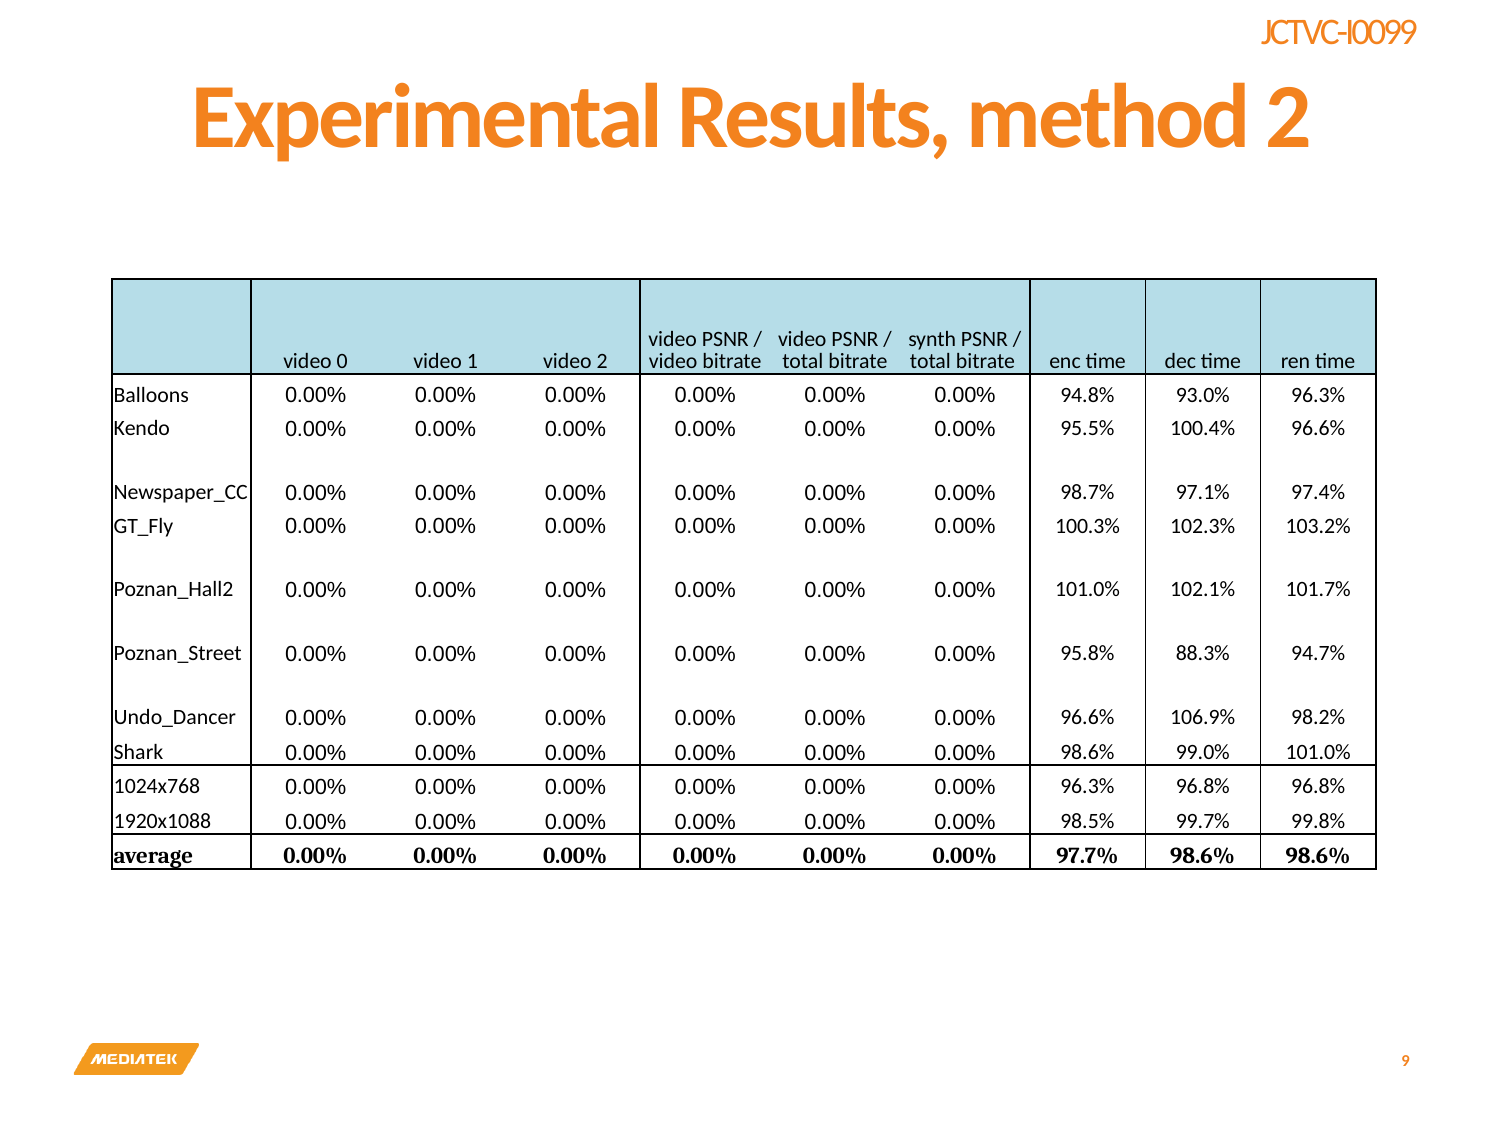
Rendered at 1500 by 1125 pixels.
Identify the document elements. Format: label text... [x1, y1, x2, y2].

table_cell 0.00% [641, 408, 770, 441]
table_cell 95.5% [1031, 408, 1145, 441]
table_cell 0.00% [510, 539, 639, 602]
table_cell 0.00% [381, 408, 510, 441]
table_cell 0.00% [900, 799, 1029, 833]
table_header dec time [1146, 280, 1260, 373]
table_cell 0.00% [770, 666, 900, 730]
table_cell 98.6% [1261, 835, 1375, 868]
table_cell Balloons [113, 375, 250, 408]
table_cell Newspaper_CC [113, 441, 250, 505]
table_cell 94.8% [1031, 375, 1145, 408]
table_cell 0.00% [510, 730, 639, 764]
table_cell 98.7% [1031, 441, 1145, 505]
table_cell 0.00% [381, 375, 510, 408]
table_cell 88.3% [1146, 602, 1260, 666]
table_cell 96.6% [1261, 408, 1375, 441]
table_cell 103.2% [1261, 505, 1375, 539]
table_cell 0.00% [641, 539, 770, 602]
table_cell 0.00% [381, 799, 510, 833]
table_cell 0.00% [770, 766, 900, 799]
table_cell 97.7% [1031, 835, 1145, 868]
table_cell 0.00% [900, 505, 1029, 539]
table_cell 0.00% [900, 730, 1029, 764]
table_cell 96.3% [1261, 375, 1375, 408]
table_cell 0.00% [770, 539, 900, 602]
table_cell 0.00% [381, 766, 510, 799]
table_cell Shark [113, 730, 250, 764]
table_cell GT_Fly [113, 505, 250, 539]
table_cell 0.00% [641, 799, 770, 833]
table_cell 96.8% [1261, 766, 1375, 799]
table_cell 0.00% [252, 505, 381, 539]
table_cell 99.8% [1261, 799, 1375, 833]
table_cell 0.00% [252, 730, 381, 764]
table_cell 0.00% [641, 835, 770, 868]
table_cell 0.00% [641, 730, 770, 764]
table_cell Poznan_Hall2 [113, 539, 250, 602]
table_cell 0.00% [252, 666, 381, 730]
table_cell 0.00% [252, 835, 381, 868]
table_cell 0.00% [252, 375, 381, 408]
table_cell 106.9% [1146, 666, 1260, 730]
table_cell 0.00% [900, 539, 1029, 602]
table_cell 95.8% [1031, 602, 1145, 666]
table_cell 0.00% [900, 375, 1029, 408]
table_cell 0.00% [641, 441, 770, 505]
table_cell 0.00% [900, 666, 1029, 730]
table_cell 0.00% [381, 602, 510, 666]
table_cell 97.4% [1261, 441, 1375, 505]
table_cell 98.5% [1031, 799, 1145, 833]
table_cell 99.0% [1146, 730, 1260, 764]
table_cell 0.00% [770, 505, 900, 539]
table_cell 0.00% [900, 602, 1029, 666]
table_cell 0.00% [252, 766, 381, 799]
table_cell 100.4% [1146, 408, 1260, 441]
slide_number 9 [1251, 1029, 1425, 1090]
table_cell 0.00% [770, 835, 900, 868]
table_cell 1920x1088 [113, 799, 250, 833]
table_cell 102.1% [1146, 539, 1260, 602]
table_cell 0.00% [510, 666, 639, 730]
table_cell 102.3% [1146, 505, 1260, 539]
title Experimental Results, method 2 [76, 69, 1427, 173]
table_cell 0.00% [510, 602, 639, 666]
table_cell 0.00% [252, 408, 381, 441]
table_cell 0.00% [252, 539, 381, 602]
table_cell 0.00% [770, 441, 900, 505]
table_cell 0.00% [641, 766, 770, 799]
table_cell 0.00% [770, 375, 900, 408]
table_cell 101.0% [1261, 730, 1375, 764]
table_cell 0.00% [510, 505, 639, 539]
table_header enc time [1031, 280, 1145, 373]
table_cell 98.6% [1031, 730, 1145, 764]
table_header [113, 280, 250, 373]
table_cell Kendo [113, 408, 250, 441]
table_header video PSNR / total bitrate [770, 280, 900, 373]
table_cell 0.00% [381, 505, 510, 539]
table_cell 0.00% [510, 835, 639, 868]
picture [73, 1043, 199, 1075]
table_cell 1024x768 [113, 766, 250, 799]
table_cell 0.00% [381, 666, 510, 730]
table_cell 0.00% [252, 441, 381, 505]
table_cell 0.00% [381, 730, 510, 764]
table_header video 2 [510, 280, 639, 373]
table_cell 0.00% [381, 539, 510, 602]
table_cell 0.00% [510, 799, 639, 833]
table_cell 0.00% [641, 505, 770, 539]
table_cell 0.00% [641, 602, 770, 666]
table_cell 0.00% [641, 666, 770, 730]
table_cell 0.00% [641, 375, 770, 408]
table_cell 99.7% [1146, 799, 1260, 833]
table_cell 0.00% [770, 730, 900, 764]
table_cell average [113, 835, 250, 868]
table_cell 0.00% [900, 408, 1029, 441]
table_cell 93.0% [1146, 375, 1260, 408]
table_cell 0.00% [510, 766, 639, 799]
table_cell 0.00% [510, 375, 639, 408]
table_cell 96.8% [1146, 766, 1260, 799]
table_cell Poznan_Street [113, 602, 250, 666]
table_header video 1 [381, 280, 510, 373]
table_cell 0.00% [770, 602, 900, 666]
table_cell 96.3% [1031, 766, 1145, 799]
table_header video 0 [252, 280, 381, 373]
table_cell 0.00% [381, 441, 510, 505]
table_cell 0.00% [510, 441, 639, 505]
table_header video PSNR / video bitrate [641, 280, 770, 373]
table_cell 0.00% [381, 835, 510, 868]
table_cell 97.1% [1146, 441, 1260, 505]
table_cell 0.00% [770, 799, 900, 833]
table_cell 101.7% [1261, 539, 1375, 602]
table_cell 94.7% [1261, 602, 1375, 666]
table_cell 0.00% [900, 835, 1029, 868]
table_cell 0.00% [252, 602, 381, 666]
table_cell 96.6% [1031, 666, 1145, 730]
table_cell 100.3% [1031, 505, 1145, 539]
table_header synth PSNR / total bitrate [900, 280, 1029, 373]
table_cell 0.00% [510, 408, 639, 441]
table_cell 0.00% [900, 441, 1029, 505]
table_cell Undo_Dancer [113, 666, 250, 730]
table_cell 98.2% [1261, 666, 1375, 730]
table_cell 0.00% [770, 408, 900, 441]
table_cell 101.0% [1031, 539, 1145, 602]
table_cell 0.00% [252, 799, 381, 833]
table_header ren time [1261, 280, 1375, 373]
table_cell 0.00% [900, 766, 1029, 799]
table_cell 98.6% [1146, 835, 1260, 868]
